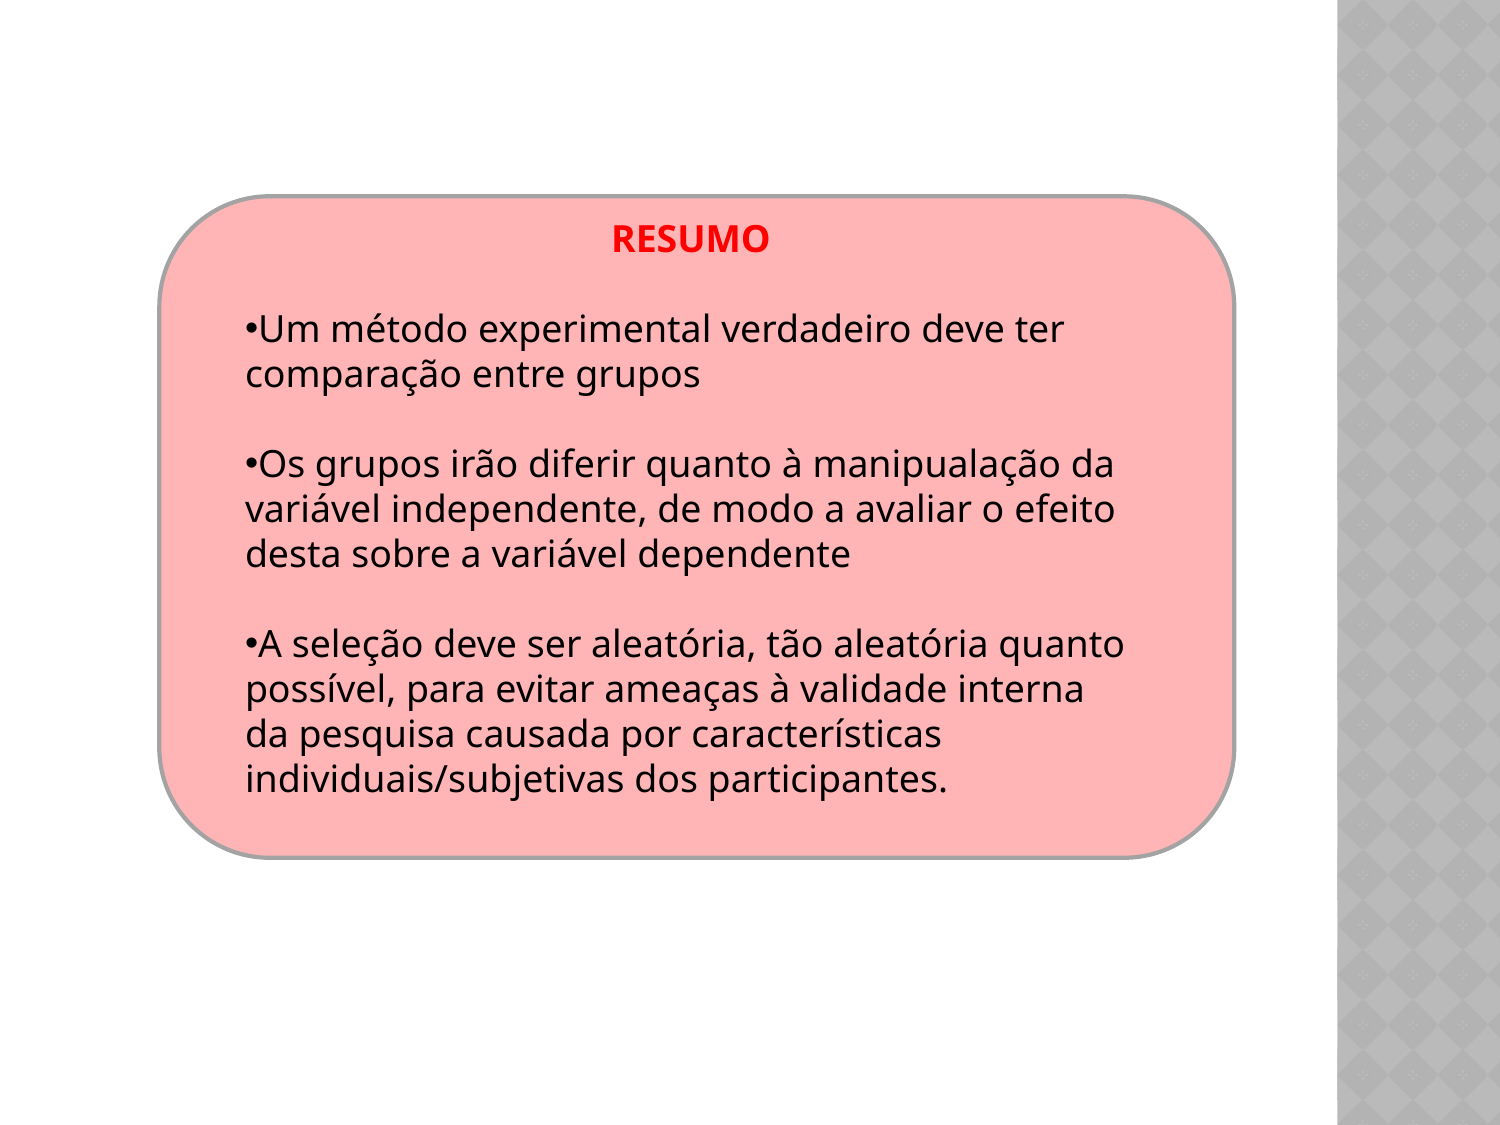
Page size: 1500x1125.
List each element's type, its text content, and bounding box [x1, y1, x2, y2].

text_box RESUMO Um método experimental verdadeiro deve ter comparação entre grupos Os grupos irão diferir quanto à manipualação da variável independente, de modo a avaliar o efeito desta sobre a variável dependente A seleção deve ser aleatória, tão aleatória quanto possível, para evitar ameaças à validade interna da pesquisa causada por características individuais/subjetivas dos participantes. [230, 208, 1152, 808]
text_box [157, 194, 1237, 860]
